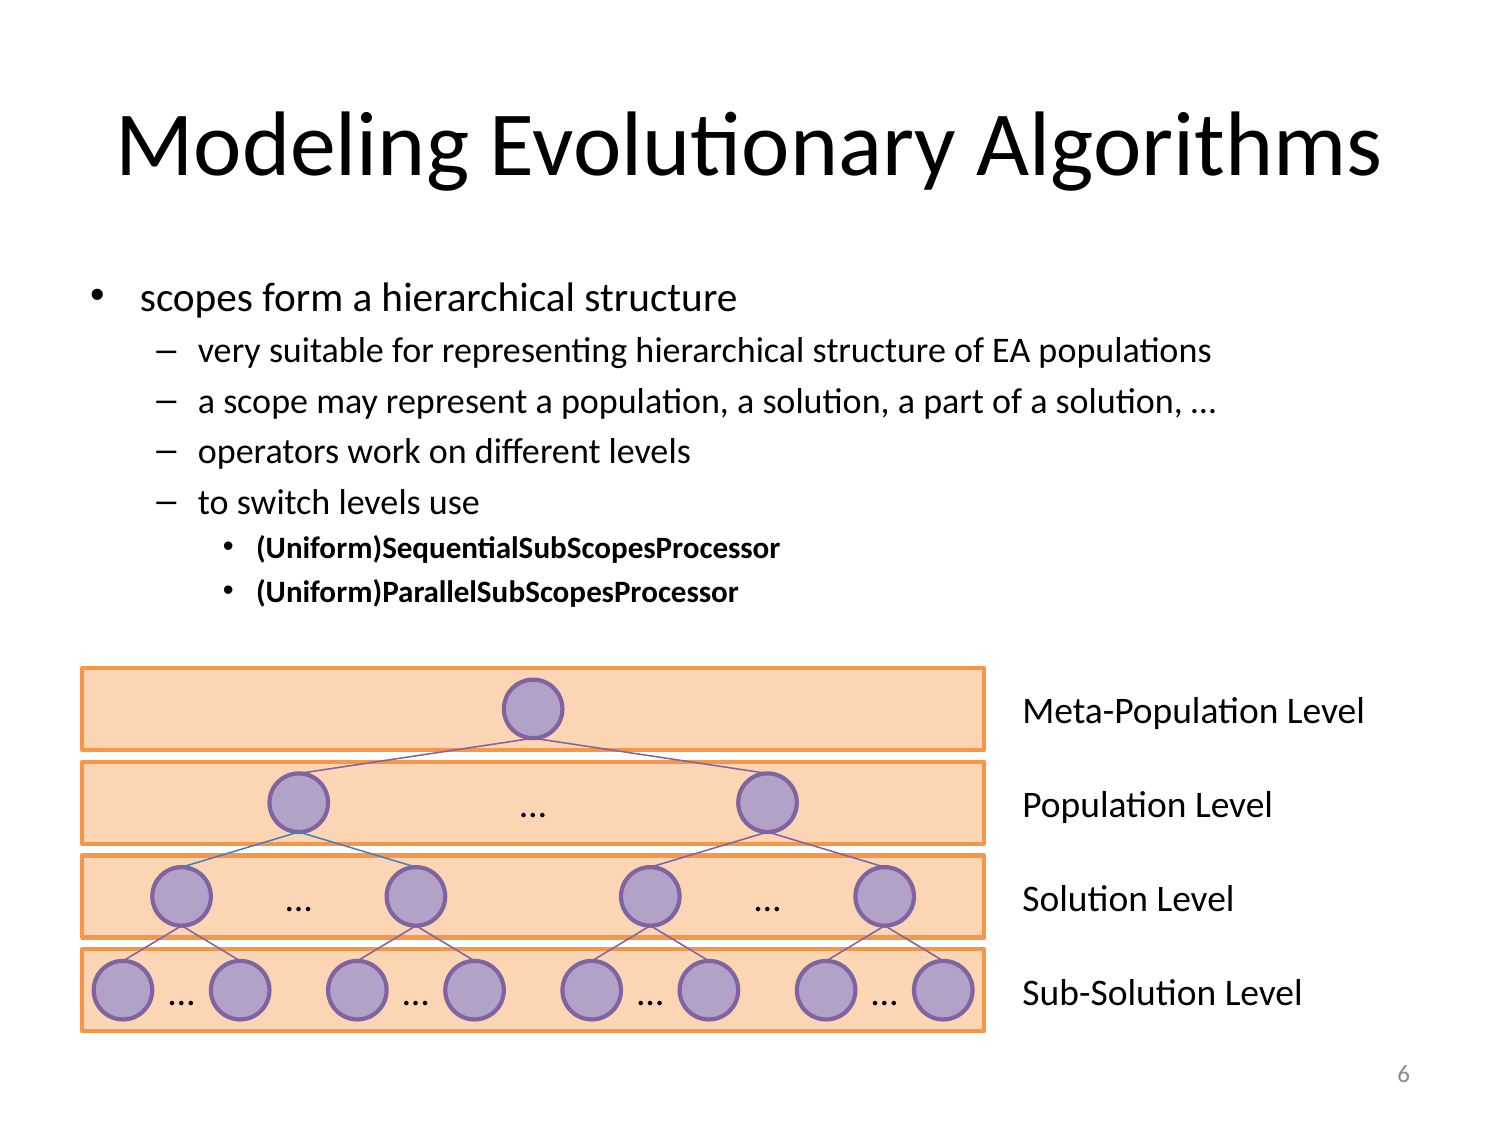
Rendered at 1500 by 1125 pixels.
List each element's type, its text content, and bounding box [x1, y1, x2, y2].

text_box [81, 667, 1419, 1032]
slide_number 6 [1074, 1042, 1425, 1103]
title Modeling Evolutionary Algorithms [75, 45, 1425, 233]
list scopes form a hierarchical structure very suitable for representing hierarchical structure of EA populations a scope may represent a population, a solution, a part of a solution, … operators work on different levels to switch levels use (Uniform)SequentialSubScopesProcessor (Uniform)ParallelSubScopesProcessor [75, 262, 1425, 622]
